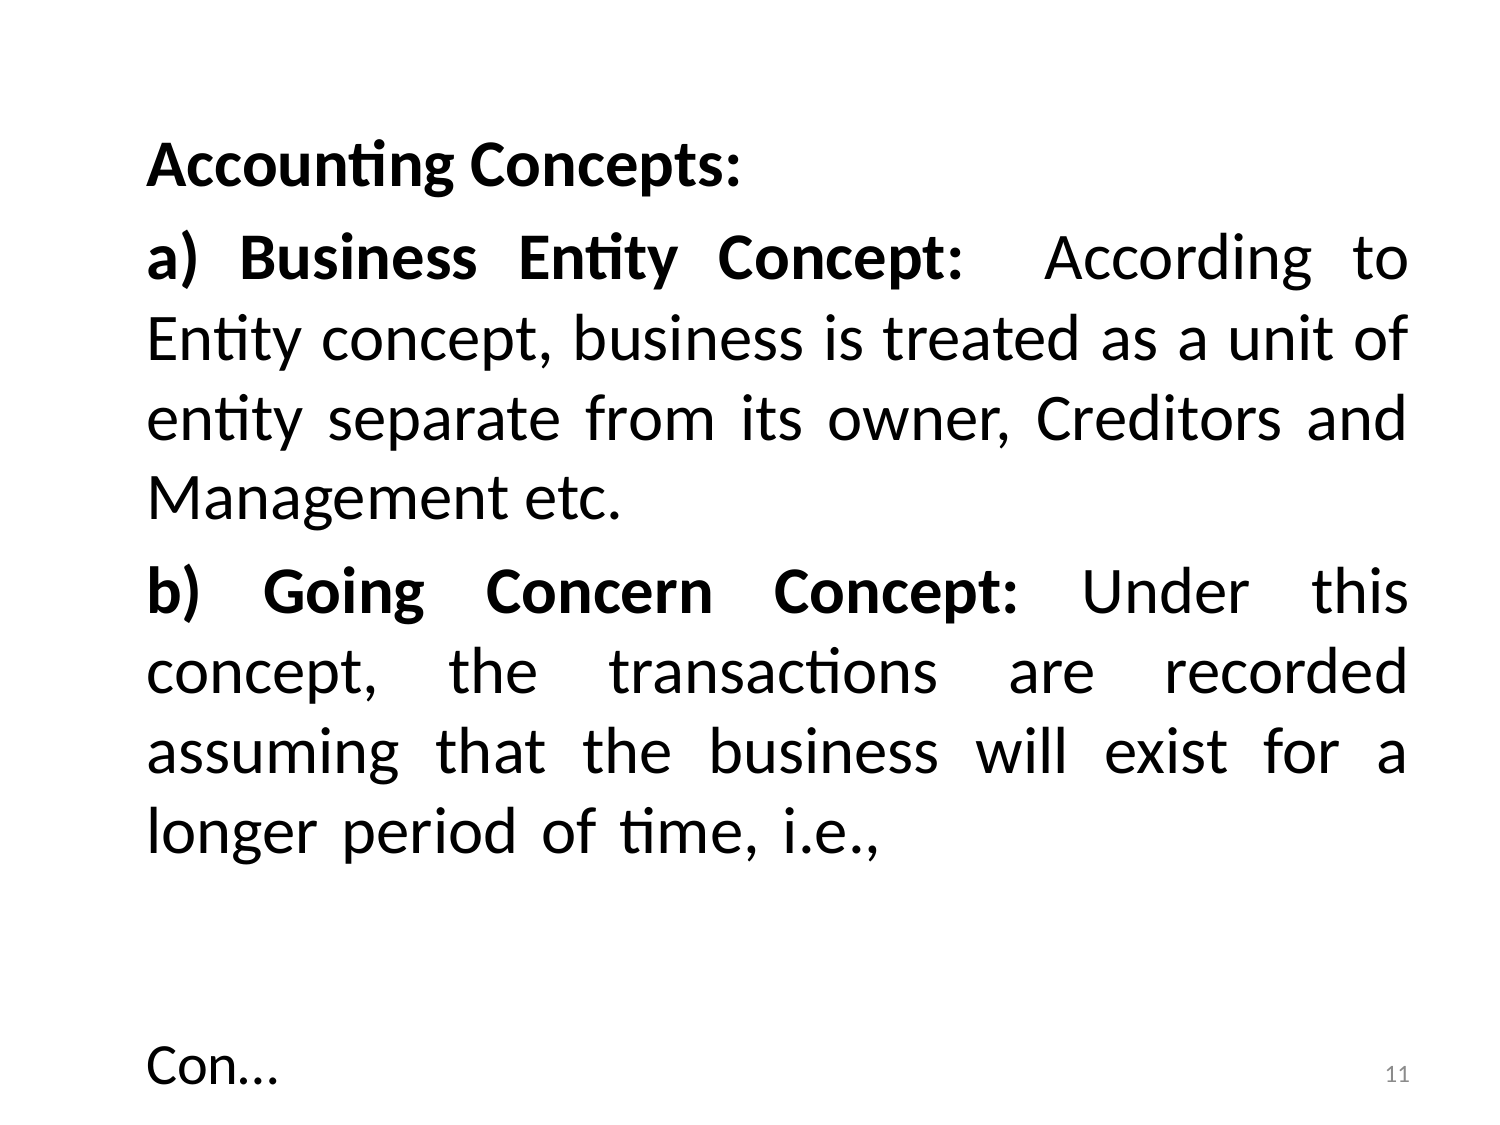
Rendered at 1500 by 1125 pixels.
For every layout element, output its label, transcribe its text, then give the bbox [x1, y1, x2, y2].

list Accounting Concepts: a) Business Entity Concept: According to Entity concept, business is treated as a unit of entity separate from its owner, Creditors and Management etc. b) Going Concern Concept: Under this concept, the transactions are recorded assuming that the business will exist for a longer period of time, i.e., Con… [75, 112, 1425, 1088]
slide_number 11 [1074, 1042, 1425, 1103]
